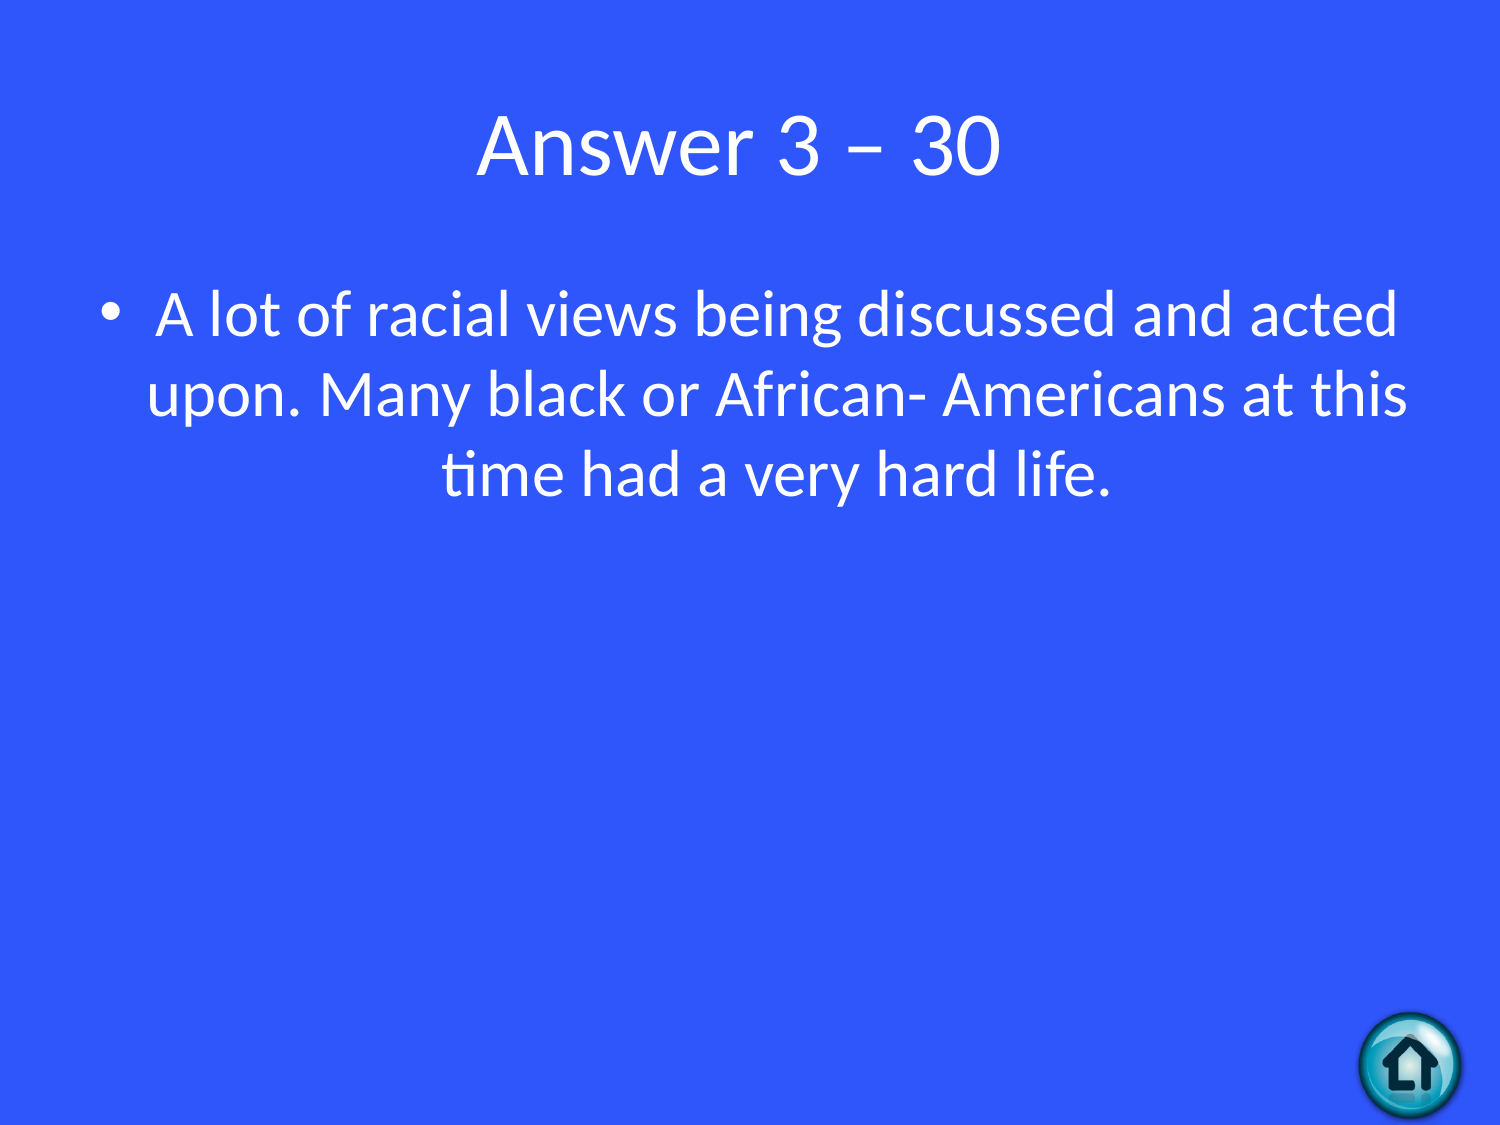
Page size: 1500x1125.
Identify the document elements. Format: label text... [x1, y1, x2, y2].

picture [1349, 1006, 1469, 1125]
list A lot of racial views being discussed and acted upon. Many black or African- Americans at this time had a very hard life. [74, 262, 1426, 1006]
title Answer 3 – 30 [74, 44, 1426, 233]
